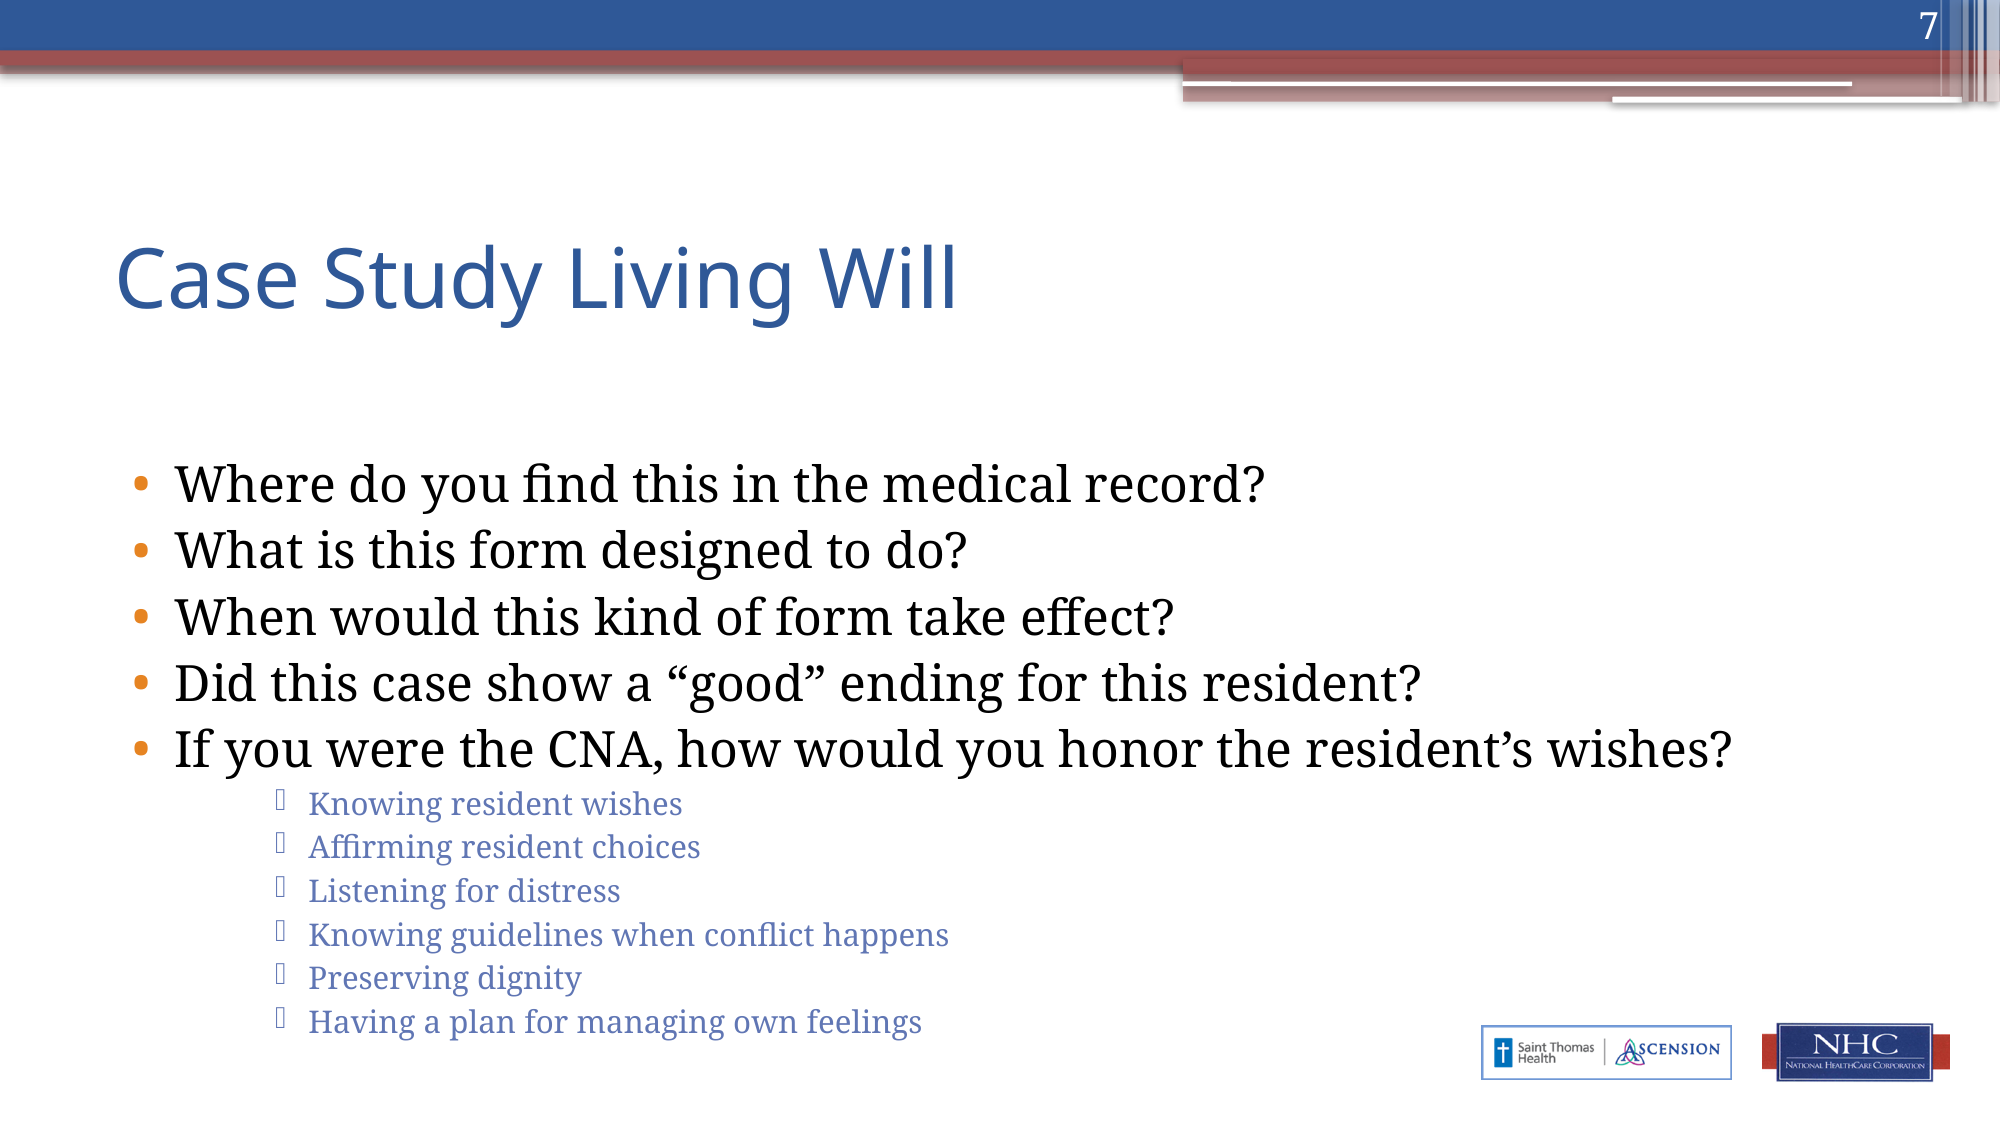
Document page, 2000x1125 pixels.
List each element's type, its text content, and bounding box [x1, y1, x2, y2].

list Where do you find this in the medical record? What is this form designed to do? When would this kind of form take effect? Did this case show a “good” ending for this resident? If you were the CNA, how would you honor the resident’s wishes? Knowing resident wishes Affirming resident choices Listening for distress Knowing guidelines when conflict happens Preserving dignity Having a plan for managing own feelings [99, 368, 1900, 1079]
picture [1481, 1025, 1732, 1081]
slide_number 7 [1787, 0, 1955, 61]
title Case Study Living Will [99, 187, 1900, 363]
picture [1761, 1012, 1950, 1089]
